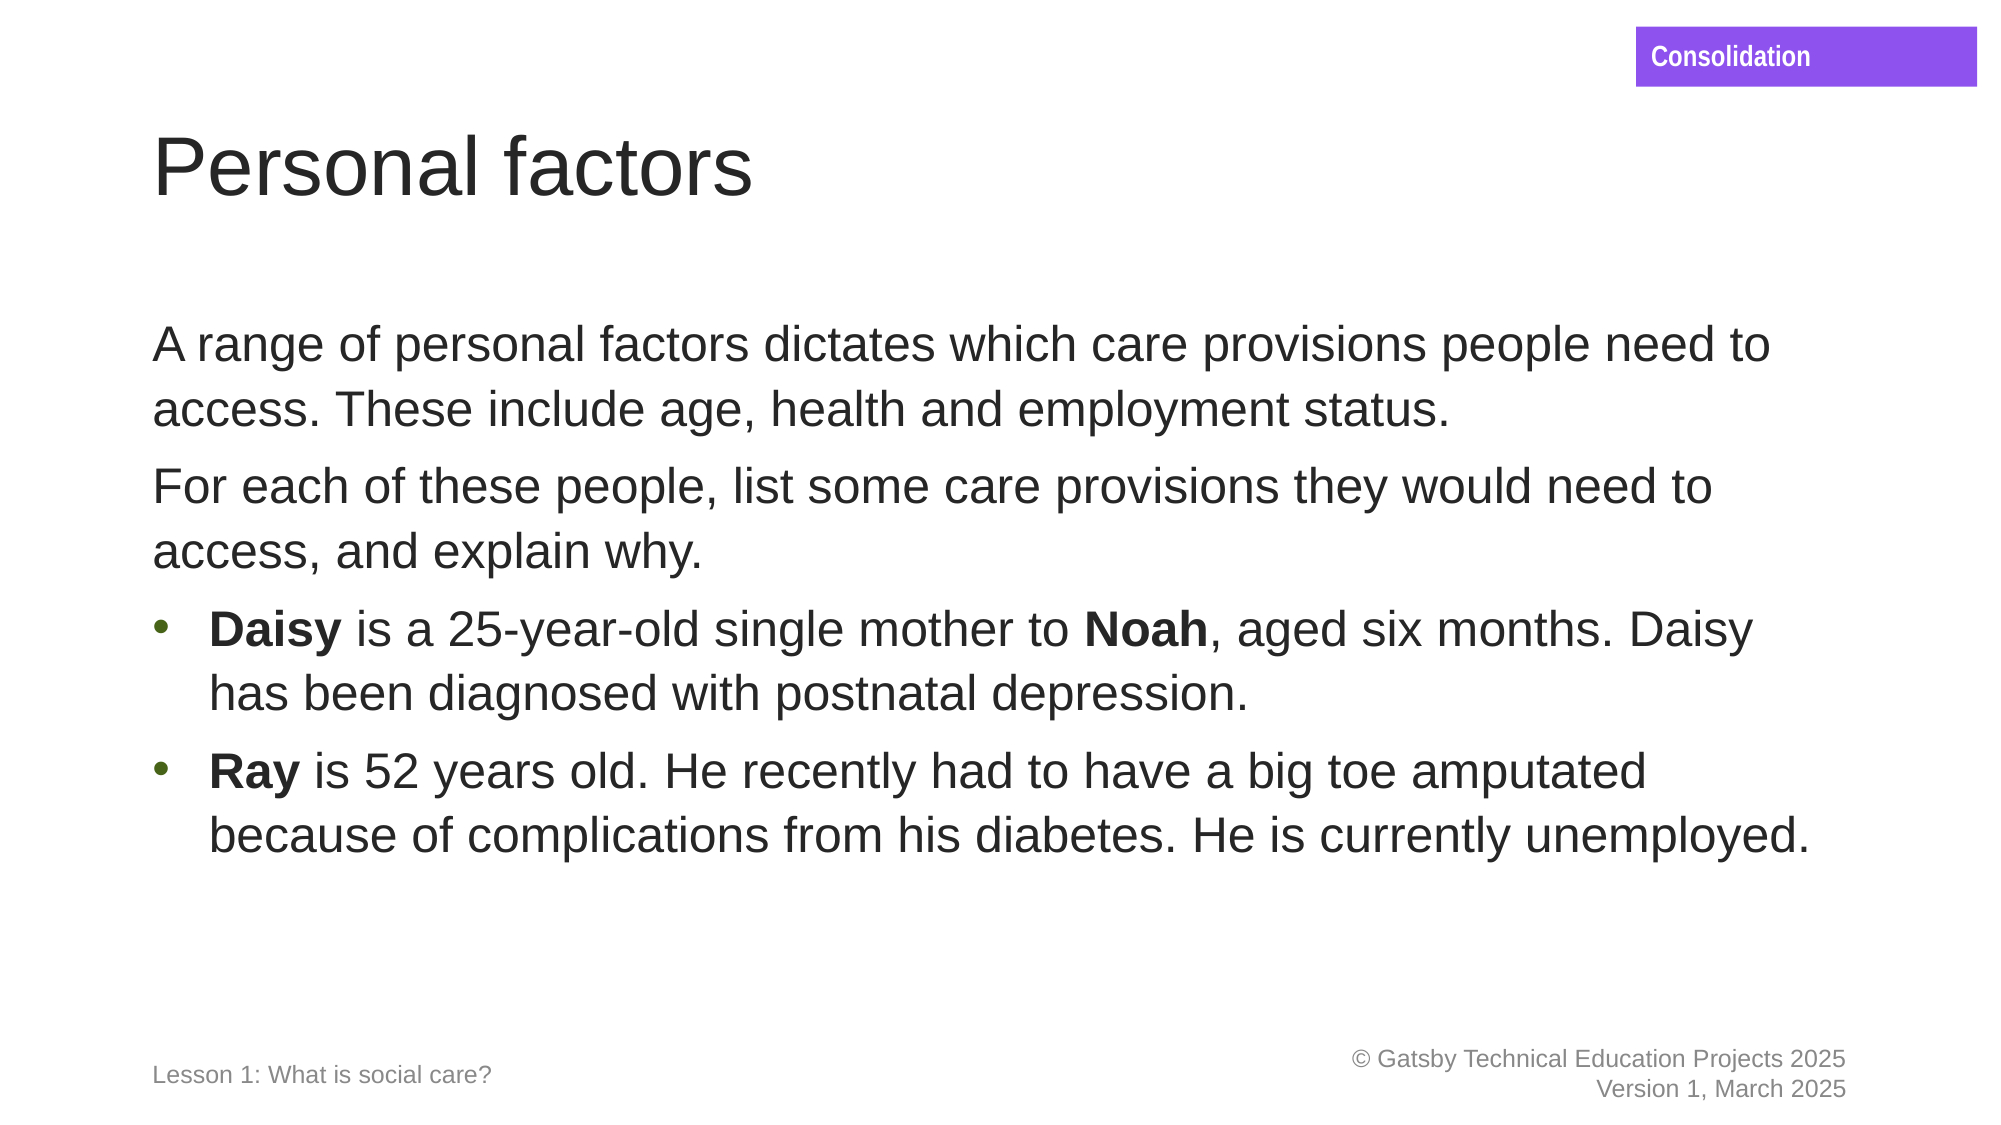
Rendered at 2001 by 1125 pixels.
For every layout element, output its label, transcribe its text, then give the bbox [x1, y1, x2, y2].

list Consolidation [1636, 26, 1978, 87]
list Lesson 1: What is social care? [137, 1042, 829, 1103]
title Personal factors [137, 59, 1863, 278]
list A range of personal factors dictates which care provisions people need to access. These include age, health and employment status. For each of these people, list some care provisions they would need to access, and explain why. Daisy is a 25-year-old single mother to Noah, aged six months. Daisy has been diagnosed with postnatal depression. Ray is 52 years old. He recently had to have a big toe amputated because of complications from his diabetes. He is currently unemployed. [137, 299, 1863, 1014]
